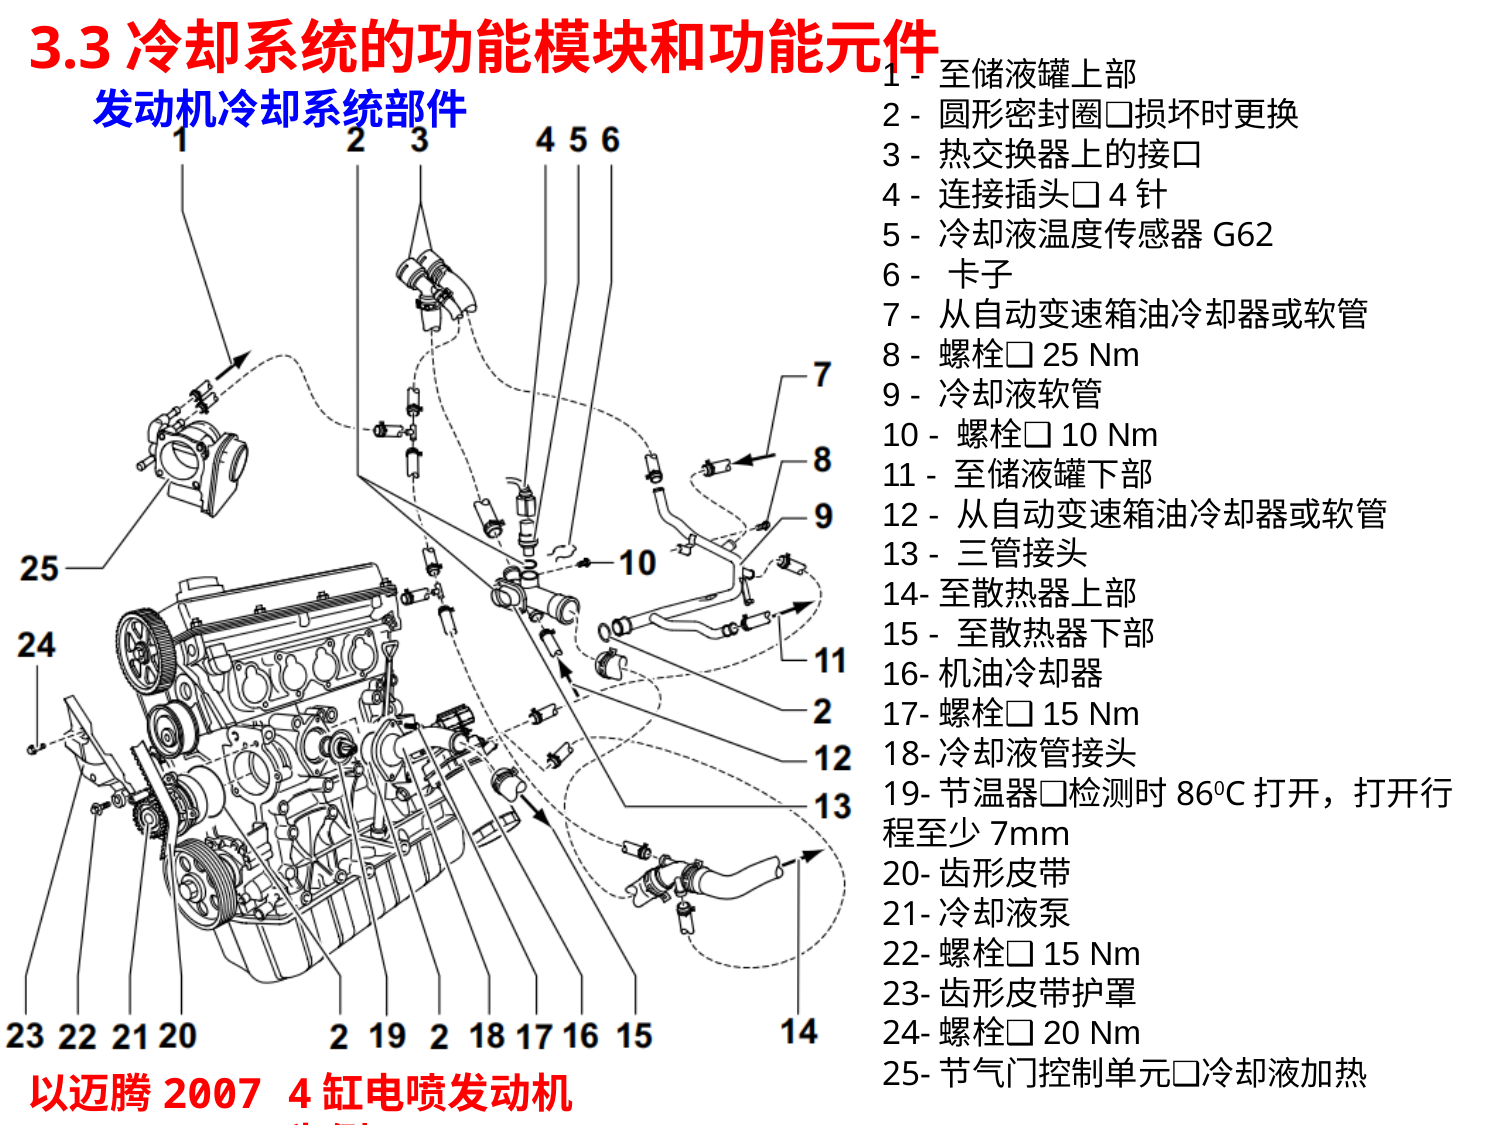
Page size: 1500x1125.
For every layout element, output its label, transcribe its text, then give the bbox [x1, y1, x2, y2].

picture [0, 122, 854, 1062]
title 3.3冷却系统的功能模块和功能元件 [13, 0, 1289, 113]
text_box 发动机冷却系统部件 [57, 75, 606, 121]
text_box 1 - 至储液罐上部 2 - 圆形密封圈❑损坏时更换 3 - 热交换器上的接口 4 - 连接插头❑4针 5 - 冷却液温度传感器G62 6 - 卡子 7 - 从自动变速箱油冷却器或软管 8 - 螺栓❑25 Nm 9 - 冷却液软管 10 - 螺栓❑10 Nm 11 - 至储液罐下部 12 - 从自动变速箱油冷却器或软管 13 - 三管接头 14-至散热器上部 15 - 至散热器下部 16-机油冷却器 17-螺栓❑15 Nm 18-冷却液管接头 19-节温器❑检测时860C打开，打开行程至少7mm 20-齿形皮带 21-冷却液泵 22-螺栓❑15 Nm 23-齿形皮带护罩 24-螺栓❑20 Nm 25-节气门控制单元❑冷却液加热 [867, 46, 1479, 1099]
text_box 以迈腾2007 4缸电喷发动机(2.0L,BJZ)为例 [12, 1070, 842, 1125]
